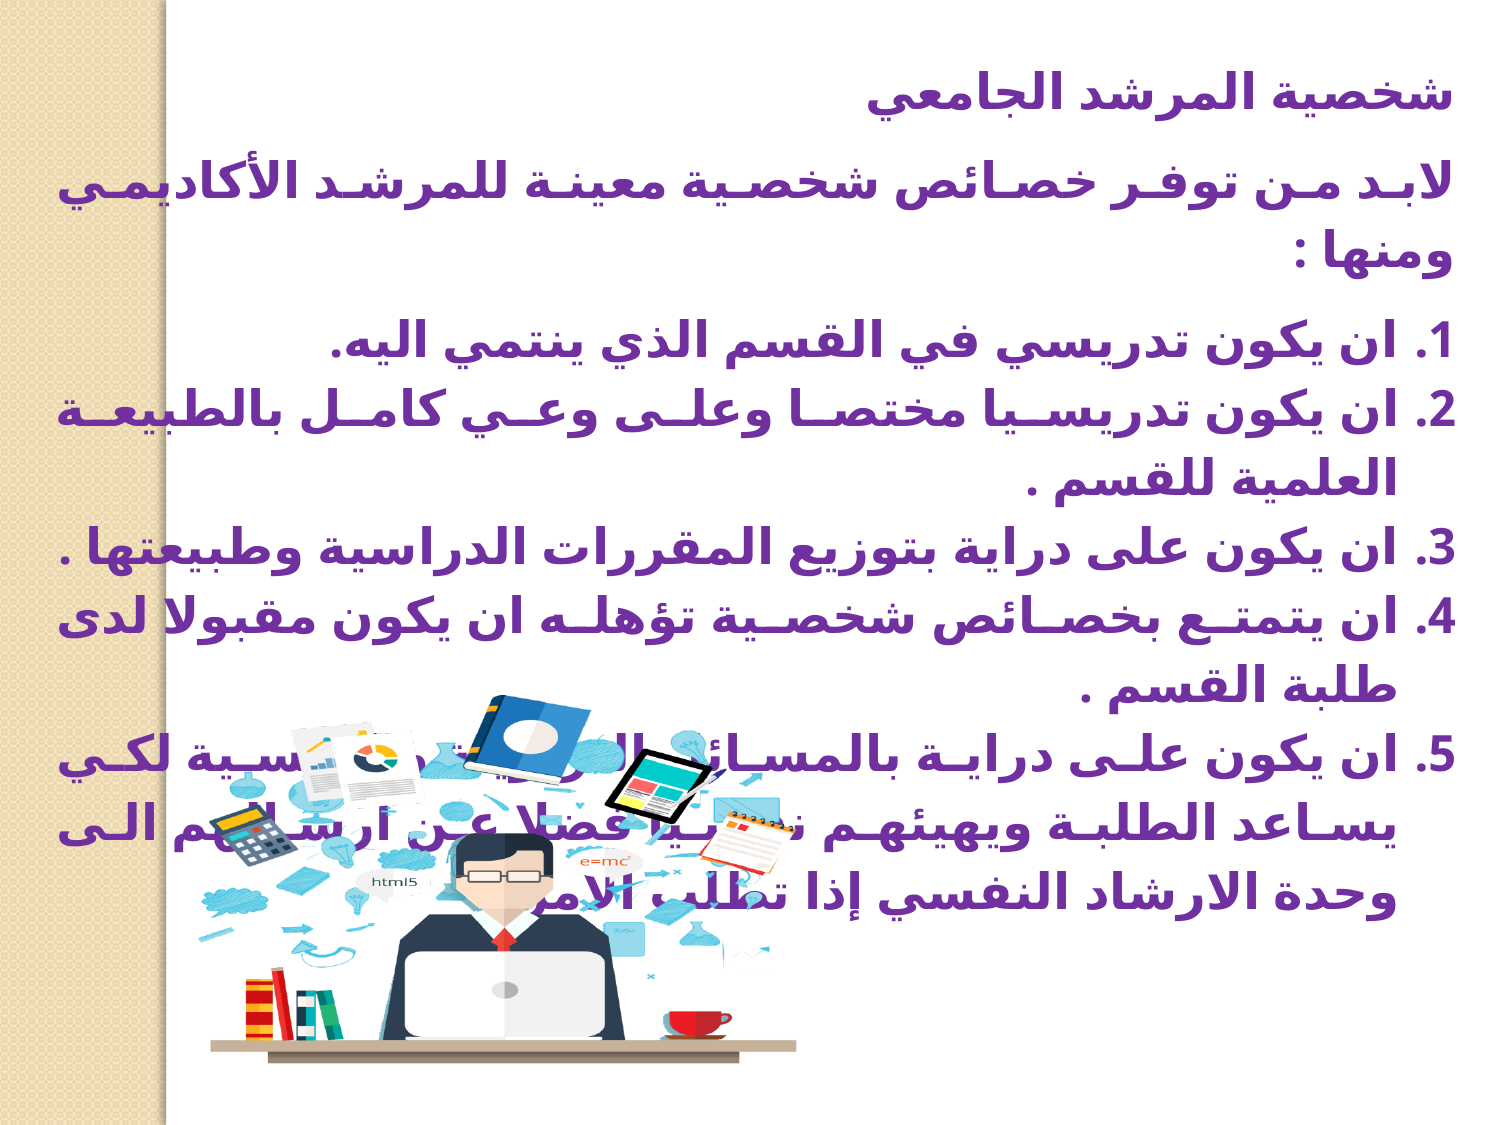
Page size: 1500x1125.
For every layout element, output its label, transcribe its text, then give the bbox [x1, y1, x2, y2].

text_box شخصية المرشد الجامعي لابد من توفر خصائص شخصية معينة للمرشد الأكاديمي ومنها : ان يكون تدريسي في القسم الذي ينتمي اليه. ان يكون تدريسيا مختصا وعلى وعي كامل بالطبيعة العلمية للقسم . ان يكون على دراية بتوزيع المقررات الدراسية وطبيعتها . ان يتمتع بخصائص شخصية تؤهله ان يكون مقبولا لدى طلبة القسم . ان يكون على دراية بالمسائل التربوية والنفسية لكي يساعد الطلبة ويهيئهم نفسيا فضلا عن ارسالهم الى وحدة الارشاد النفسي إذا تطلب الامر . [41, 42, 1471, 927]
picture [111, 655, 875, 1125]
